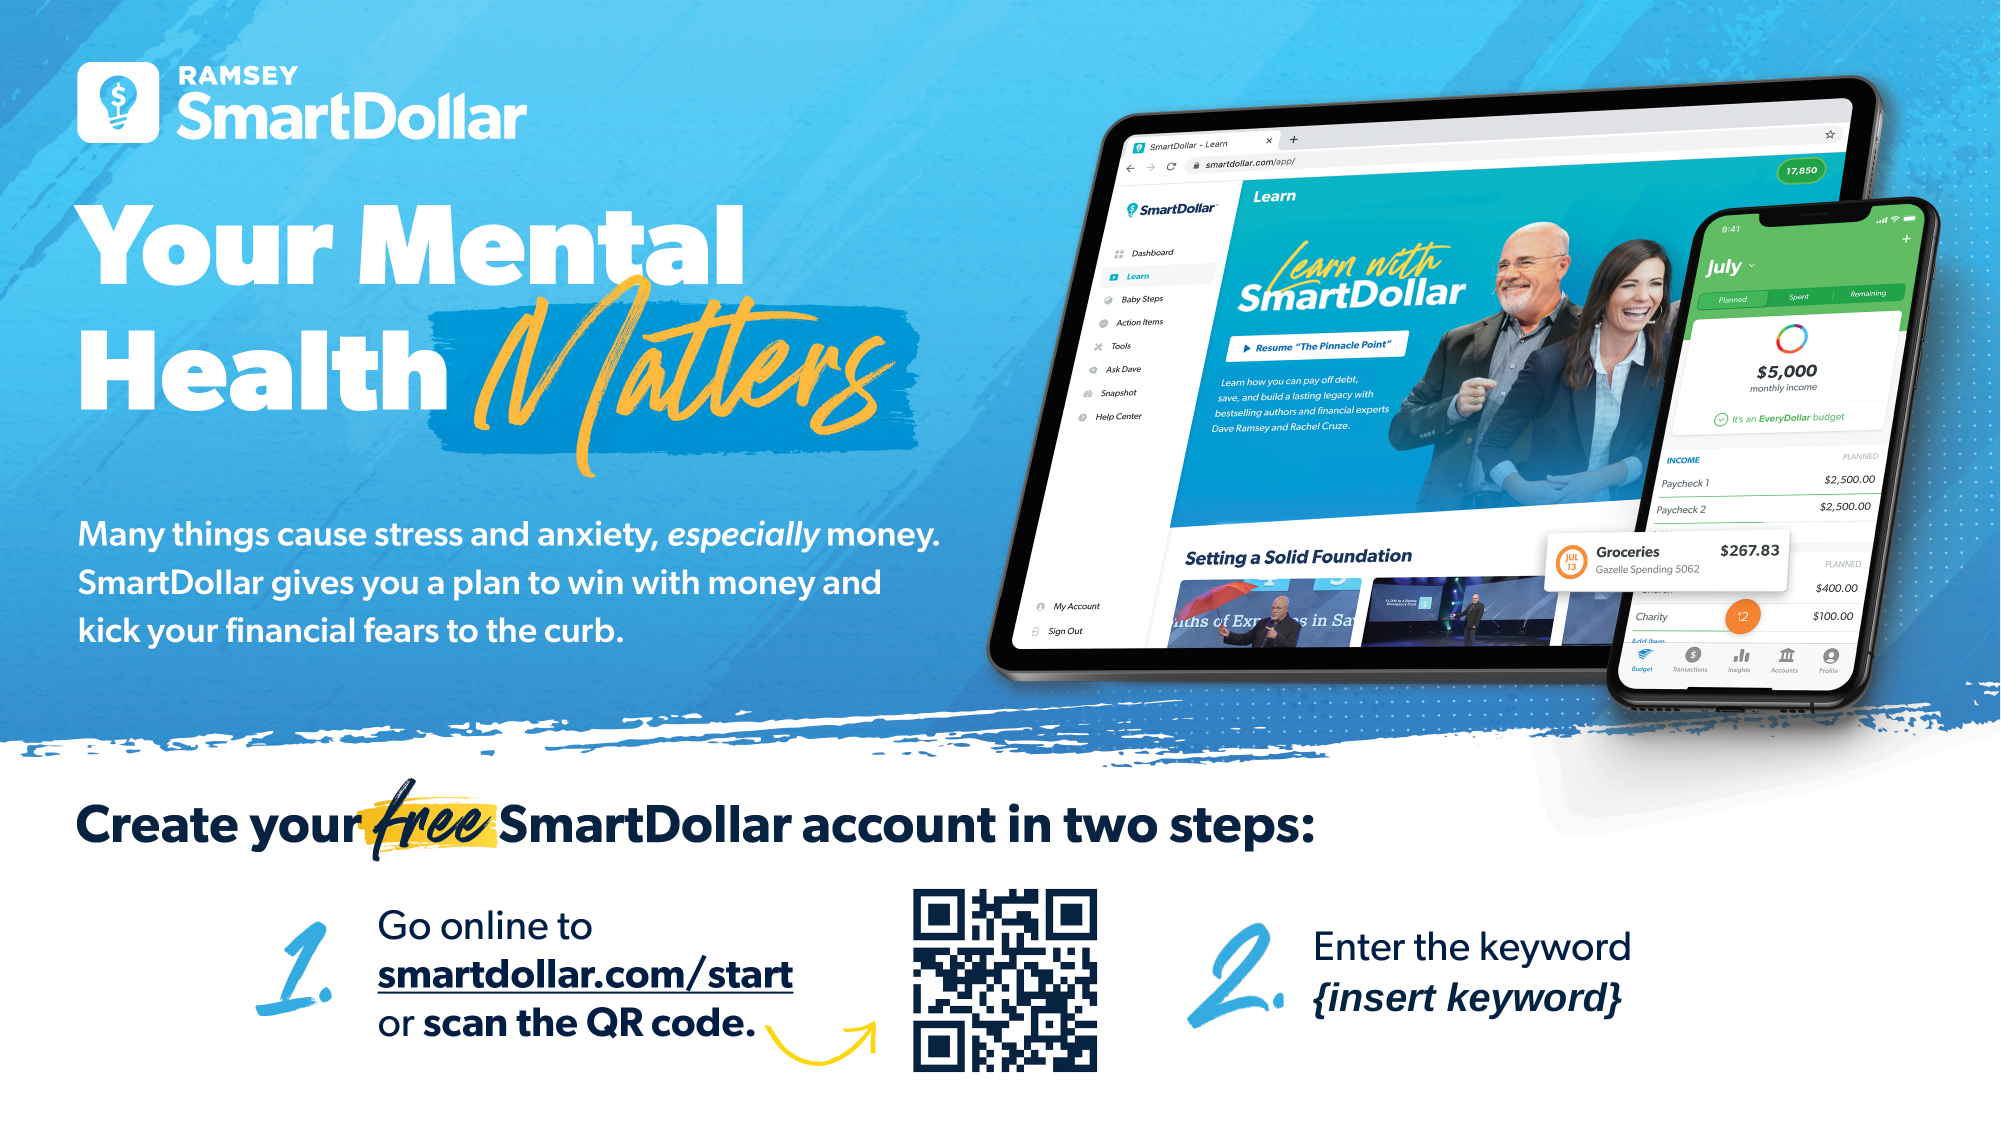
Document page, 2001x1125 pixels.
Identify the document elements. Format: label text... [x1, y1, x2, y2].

picture [0, 0, 2001, 1125]
text_box {insert keyword} [1298, 964, 1909, 1027]
